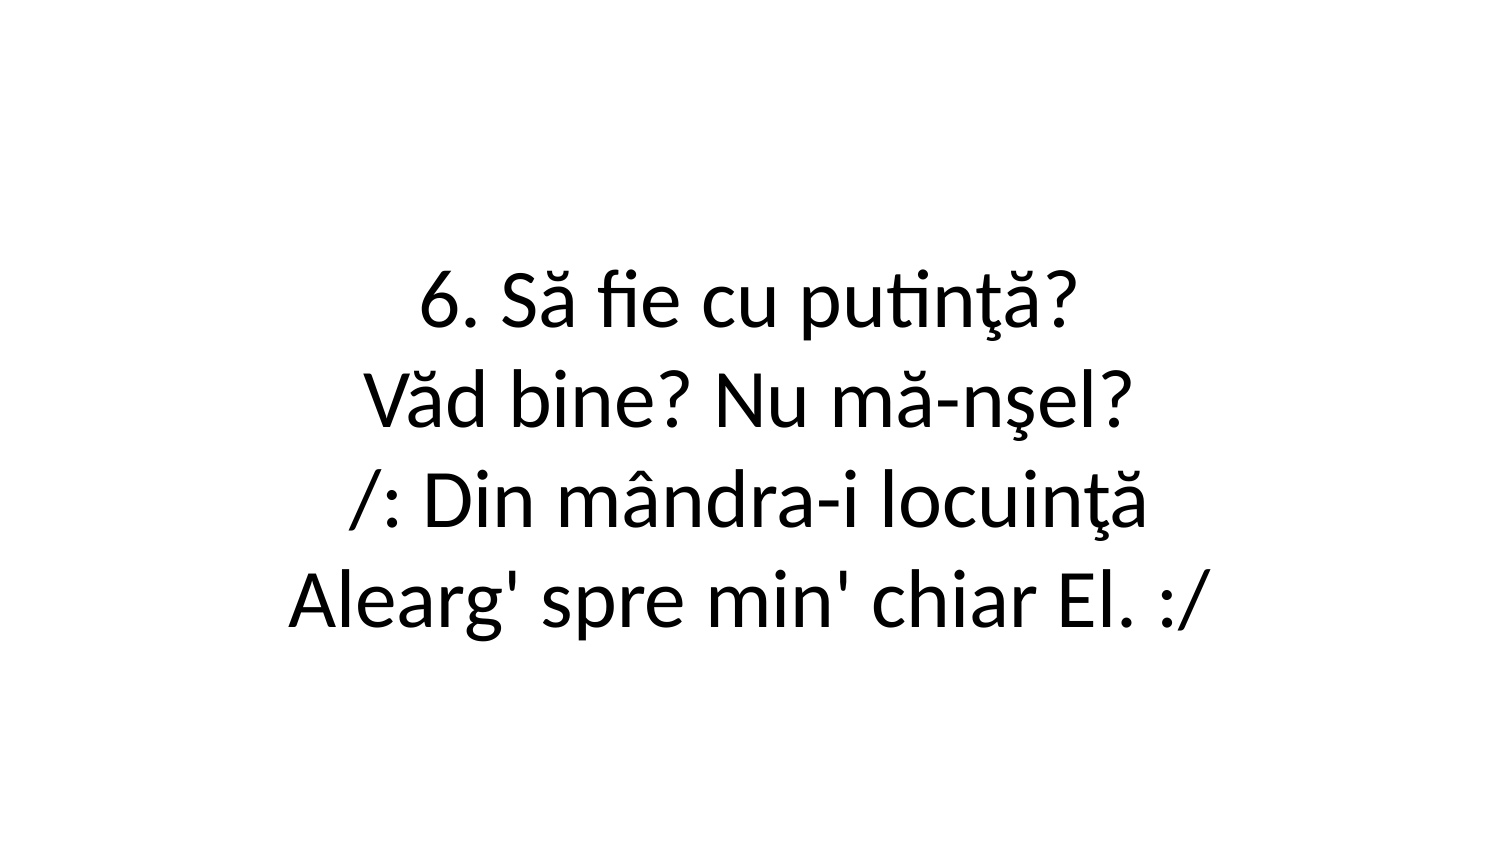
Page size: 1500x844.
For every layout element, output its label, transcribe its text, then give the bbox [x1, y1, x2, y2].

text_box 6. Să fie cu putinţă? Văd bine? Nu mă-nşel? /: Din mândra-i locuinţă Alearg' spre min' chiar El. :/ [273, 192, 1227, 652]
